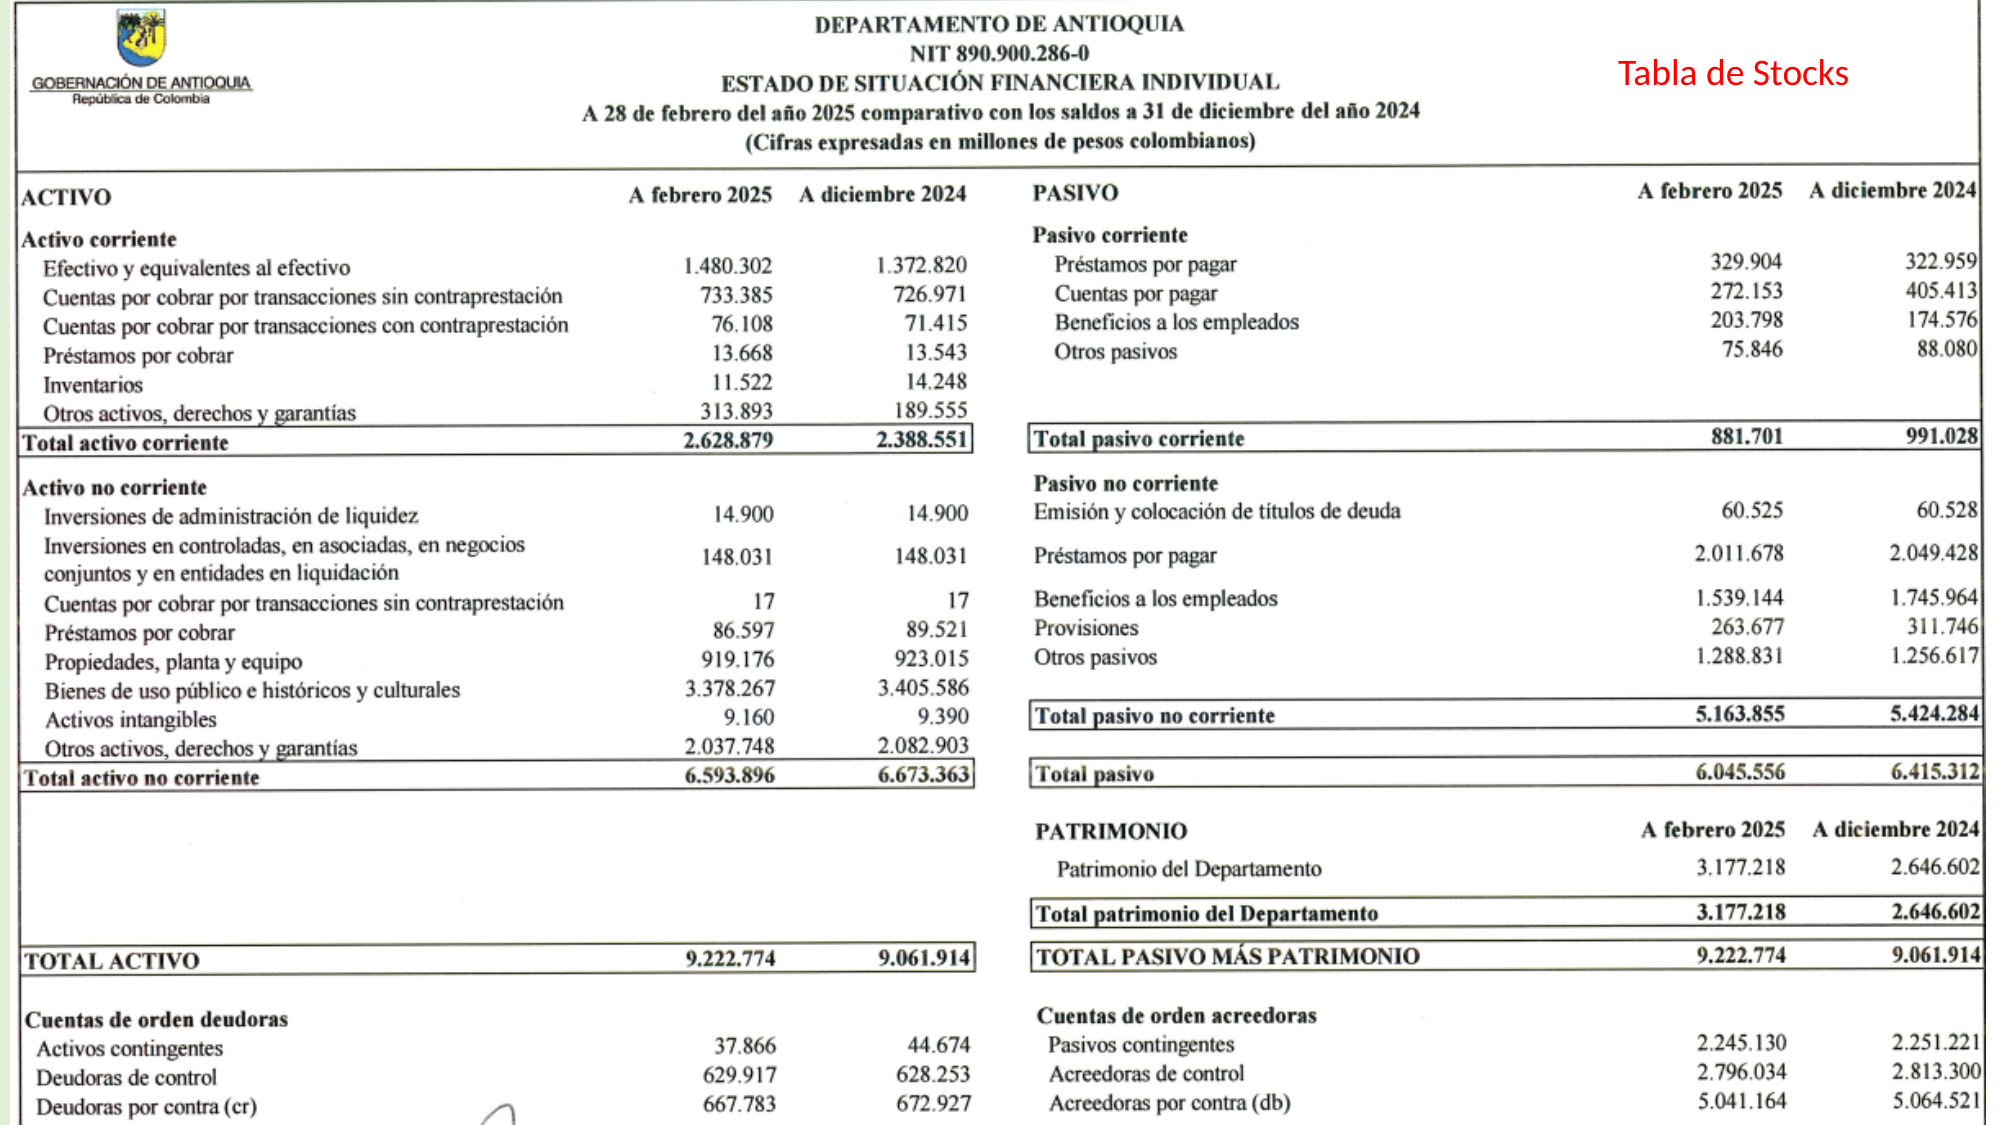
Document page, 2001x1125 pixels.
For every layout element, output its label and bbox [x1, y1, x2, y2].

list [9, 0, 1986, 1125]
picture [0, 0, 9, 1125]
